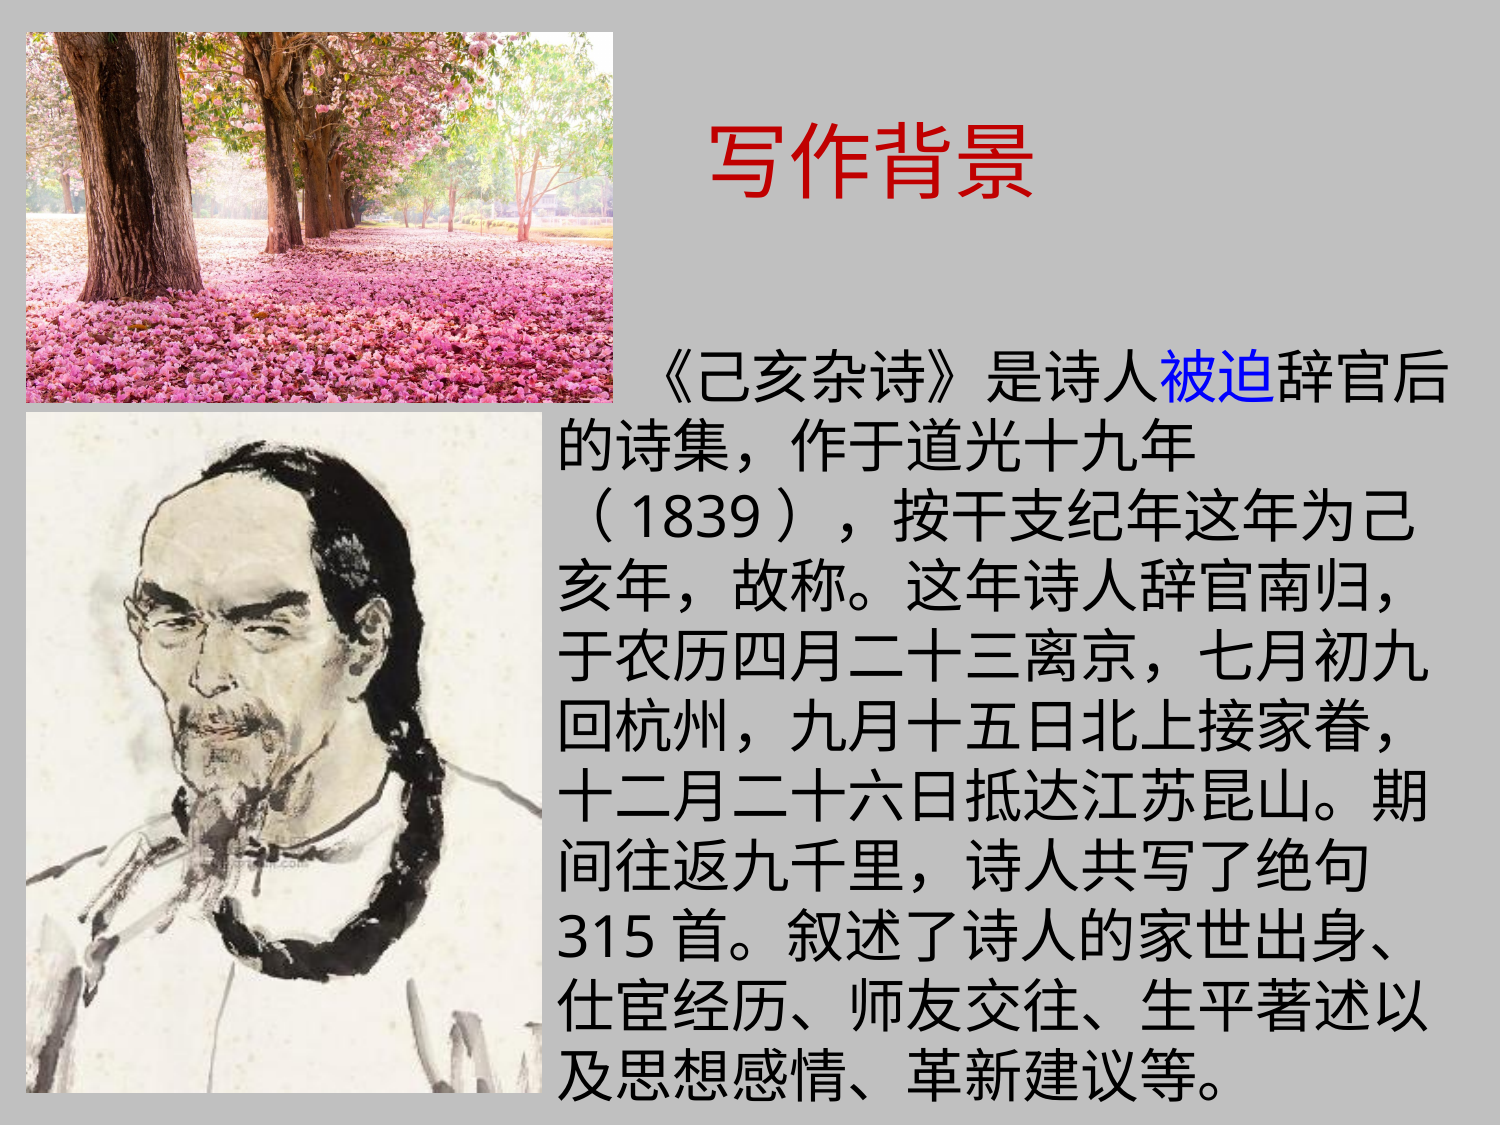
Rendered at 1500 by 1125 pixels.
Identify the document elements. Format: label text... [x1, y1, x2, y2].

text_box 《己亥杂诗》是诗人被迫辞官后的诗集，作于道光十九年（1839），按干支纪年这年为己亥年，故称。这年诗人辞官南归，于农历四月二十三离京，七月初九回杭州，九月十五日北上接家眷，十二月二十六日抵达江苏昆山。期间往返九千里，诗人共写了绝句315首。叙述了诗人的家世出身、仕宦经历、师友交往、生平著述以及思想感情、革新建议等。 [541, 332, 1487, 1117]
picture [26, 32, 613, 404]
text_box 写作背景 [613, 101, 1180, 217]
picture [26, 412, 542, 1093]
